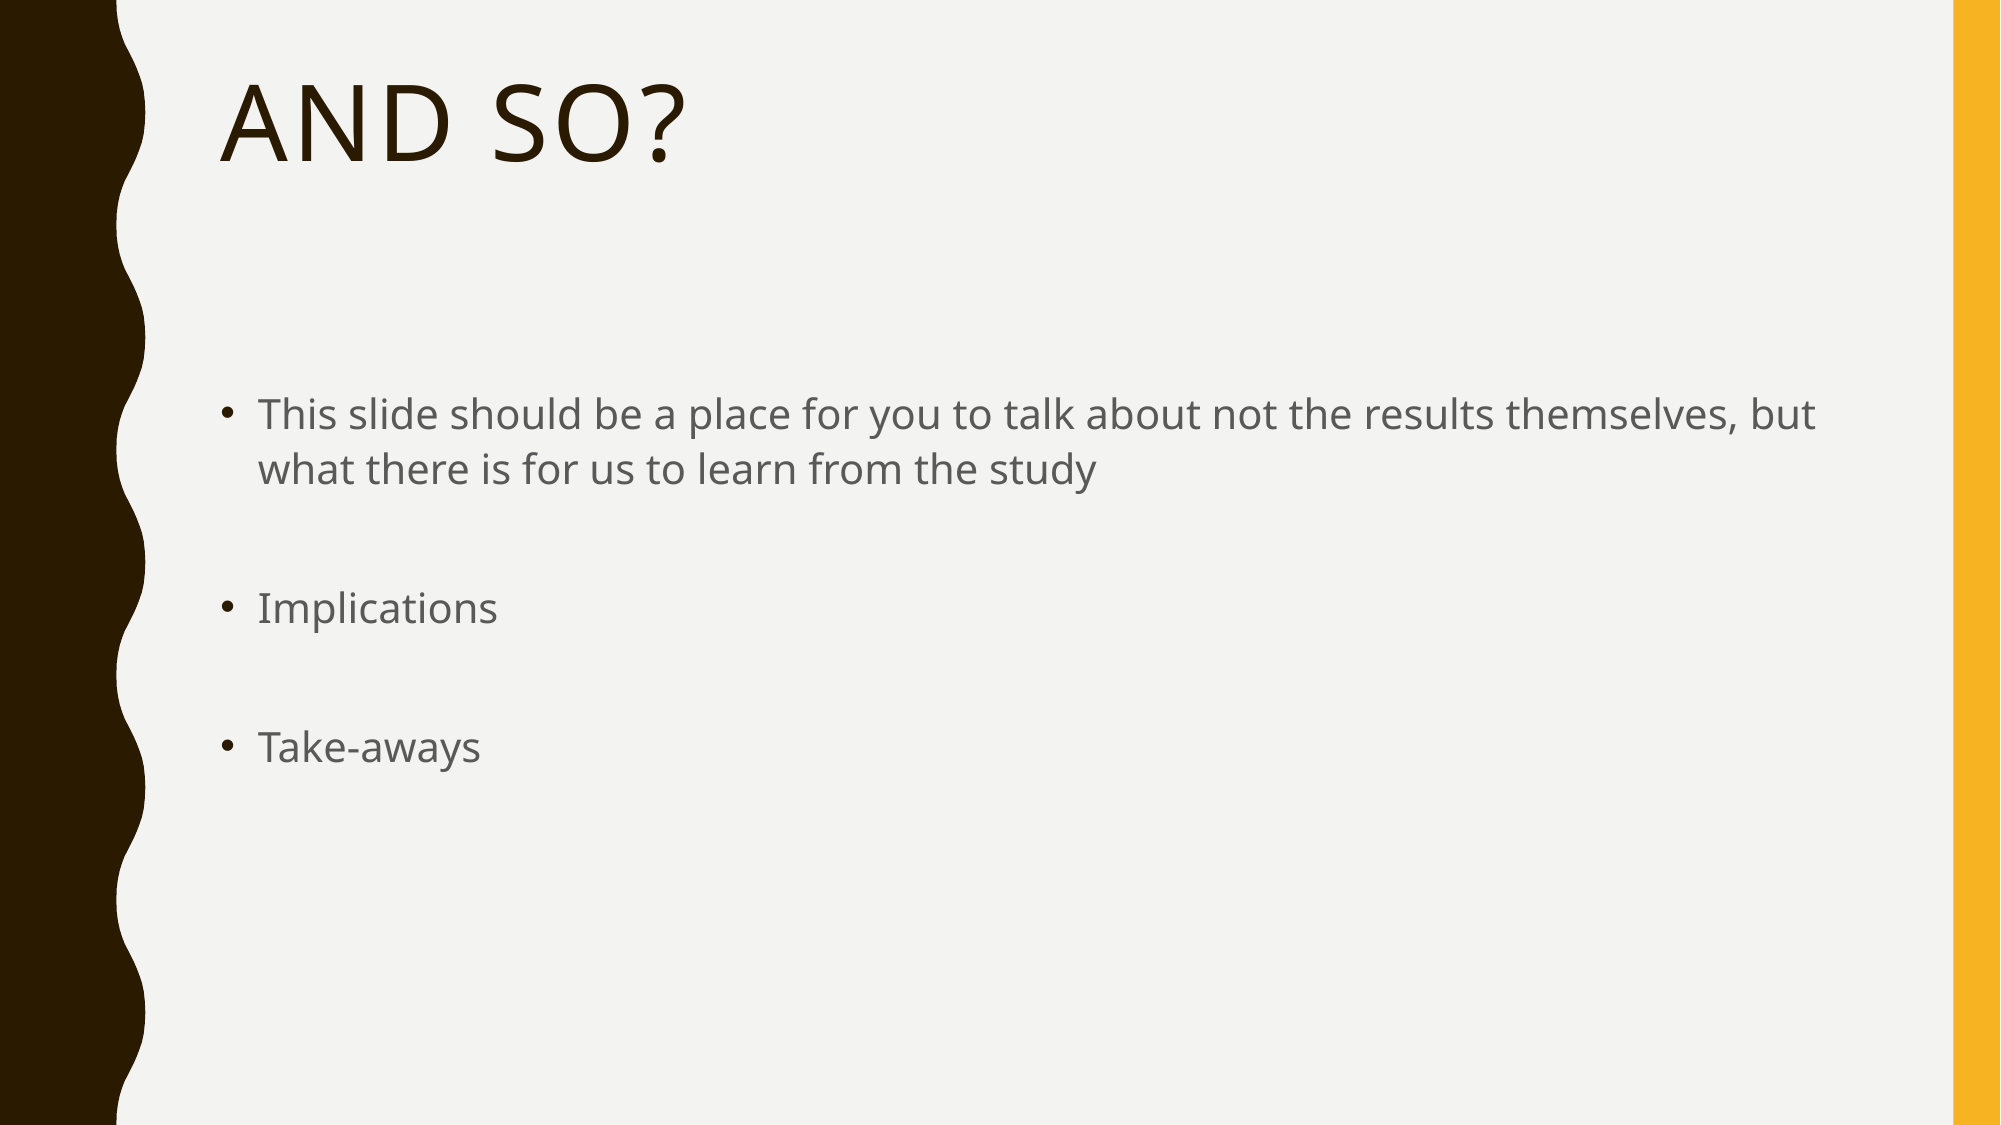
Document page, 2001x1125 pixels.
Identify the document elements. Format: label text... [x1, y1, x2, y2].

list This slide should be a place for you to talk about not the results themselves, but what there is for us to learn from the study Implications Take-aways [205, 375, 1875, 965]
title And so? [205, 62, 1875, 308]
